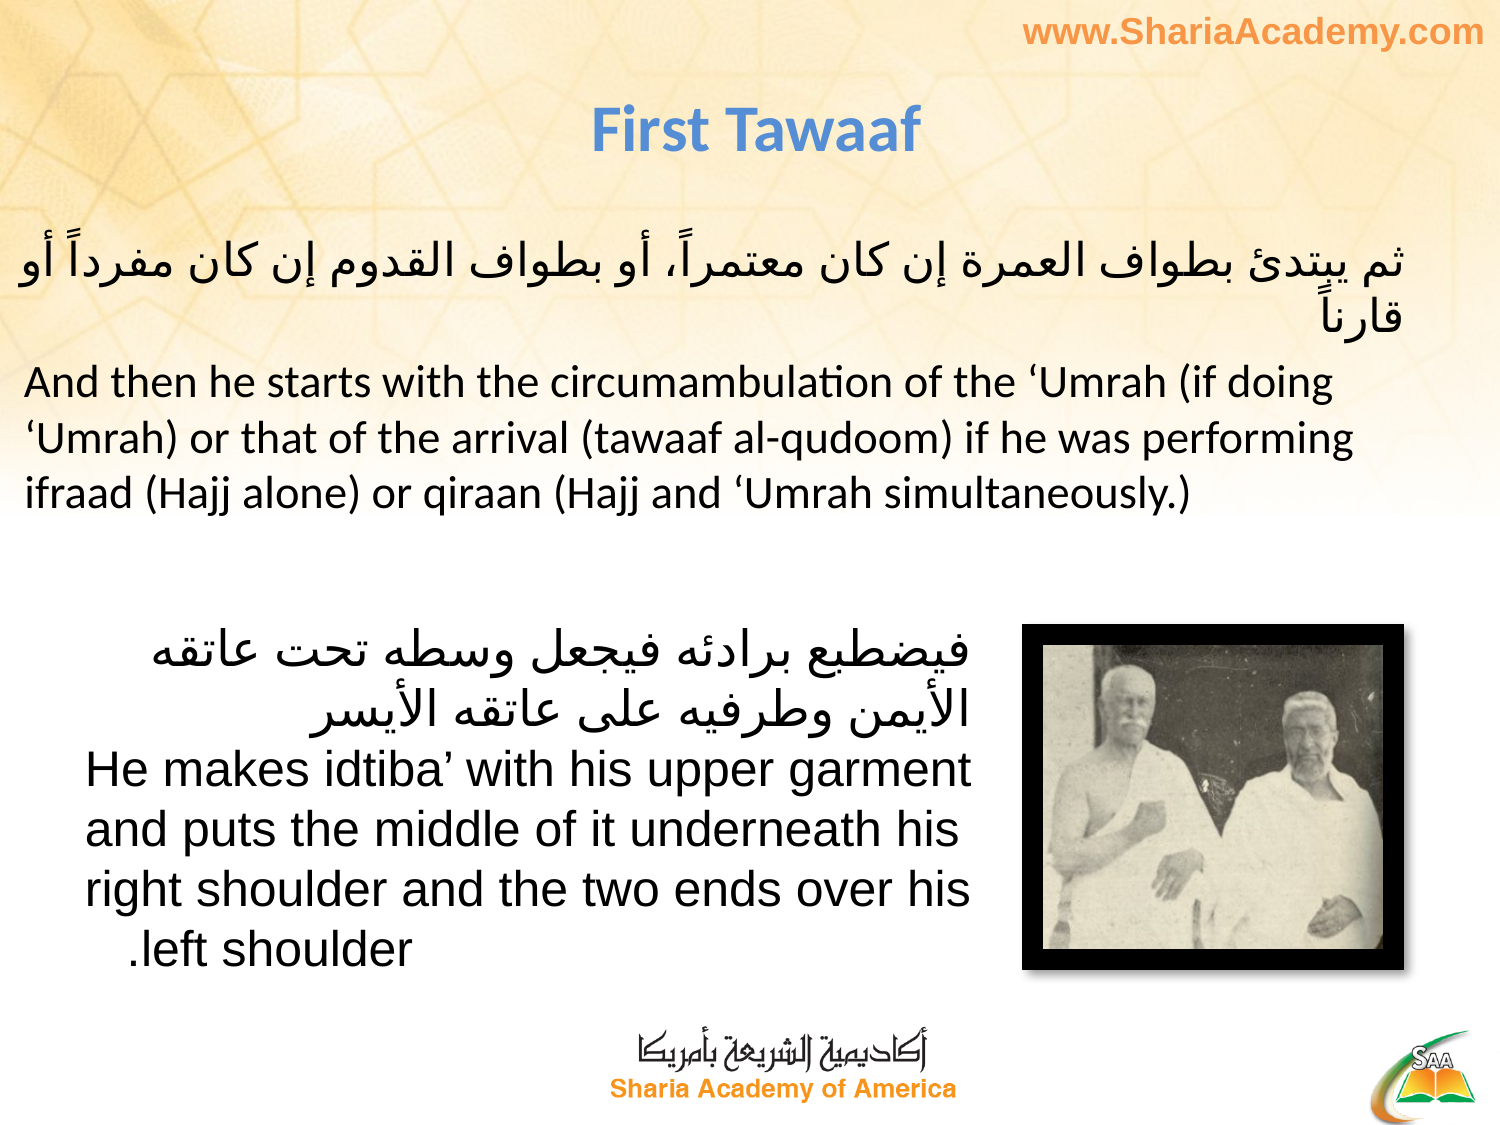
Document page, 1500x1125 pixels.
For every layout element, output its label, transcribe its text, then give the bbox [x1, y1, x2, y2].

title First Tawaaf [0, 74, 1500, 176]
text_box فيضطبع برادئه فيجعل وسطه تحت عاتقه الأيمن وطرفيه على عاتقه الأيسر He makes idtiba’ with his upper garment and puts the middle of it underneath his right shoulder and the two ends over his left shoulder. [70, 609, 997, 985]
picture [0, 0, 1500, 74]
list ثم يبتدئ بطواف العمرة إن كان معتمراً، أو بطواف القدوم إن كان مفرداً أو قارناً And then he starts with the circumambulation of the ‘Umrah (if doing ‘Umrah) or that of the arrival (tawaaf al-qudoom) if he was performing ifraad (Hajj alone) or qiraan (Hajj and ‘Umrah simultaneously.) [0, 222, 1430, 563]
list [1042, 644, 1384, 950]
picture [0, 176, 1500, 514]
picture [1337, 1028, 1500, 1125]
picture [600, 1024, 966, 1112]
